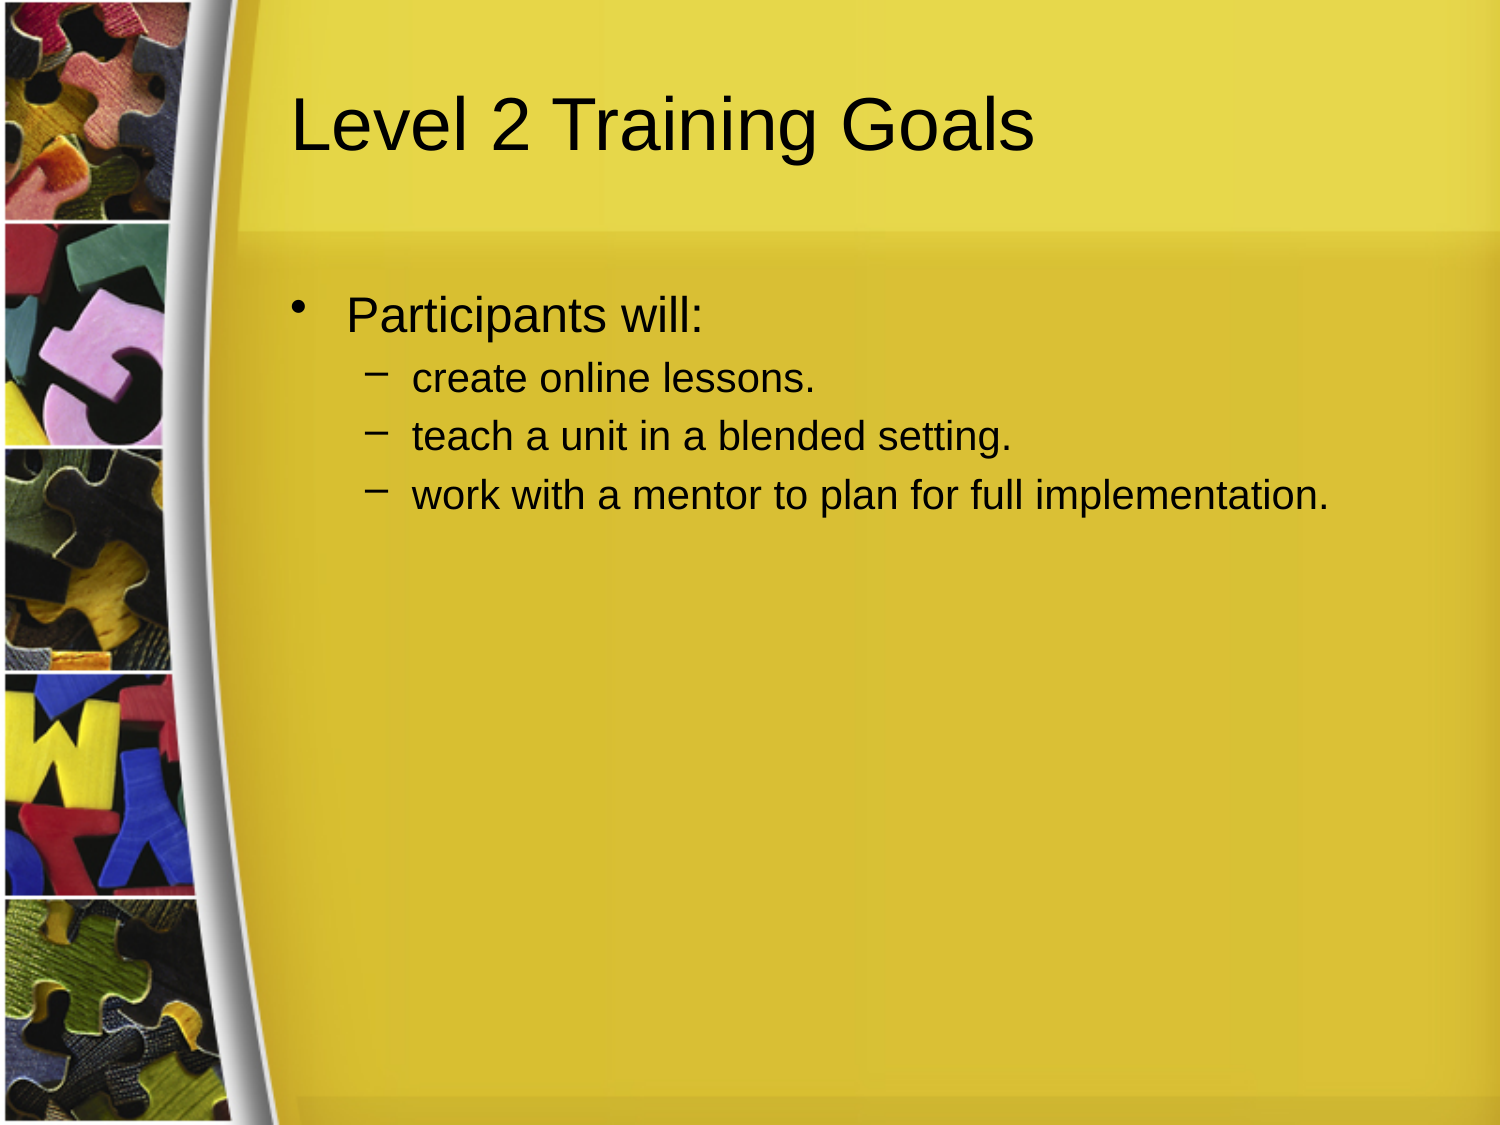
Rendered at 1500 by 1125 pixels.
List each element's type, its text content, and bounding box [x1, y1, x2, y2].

list Participants will: create online lessons. teach a unit in a blended setting. work with a mentor to plan for full implementation. [274, 274, 1476, 988]
picture [0, 0, 1500, 1125]
title Level 2 Training Goals [274, 32, 1473, 209]
